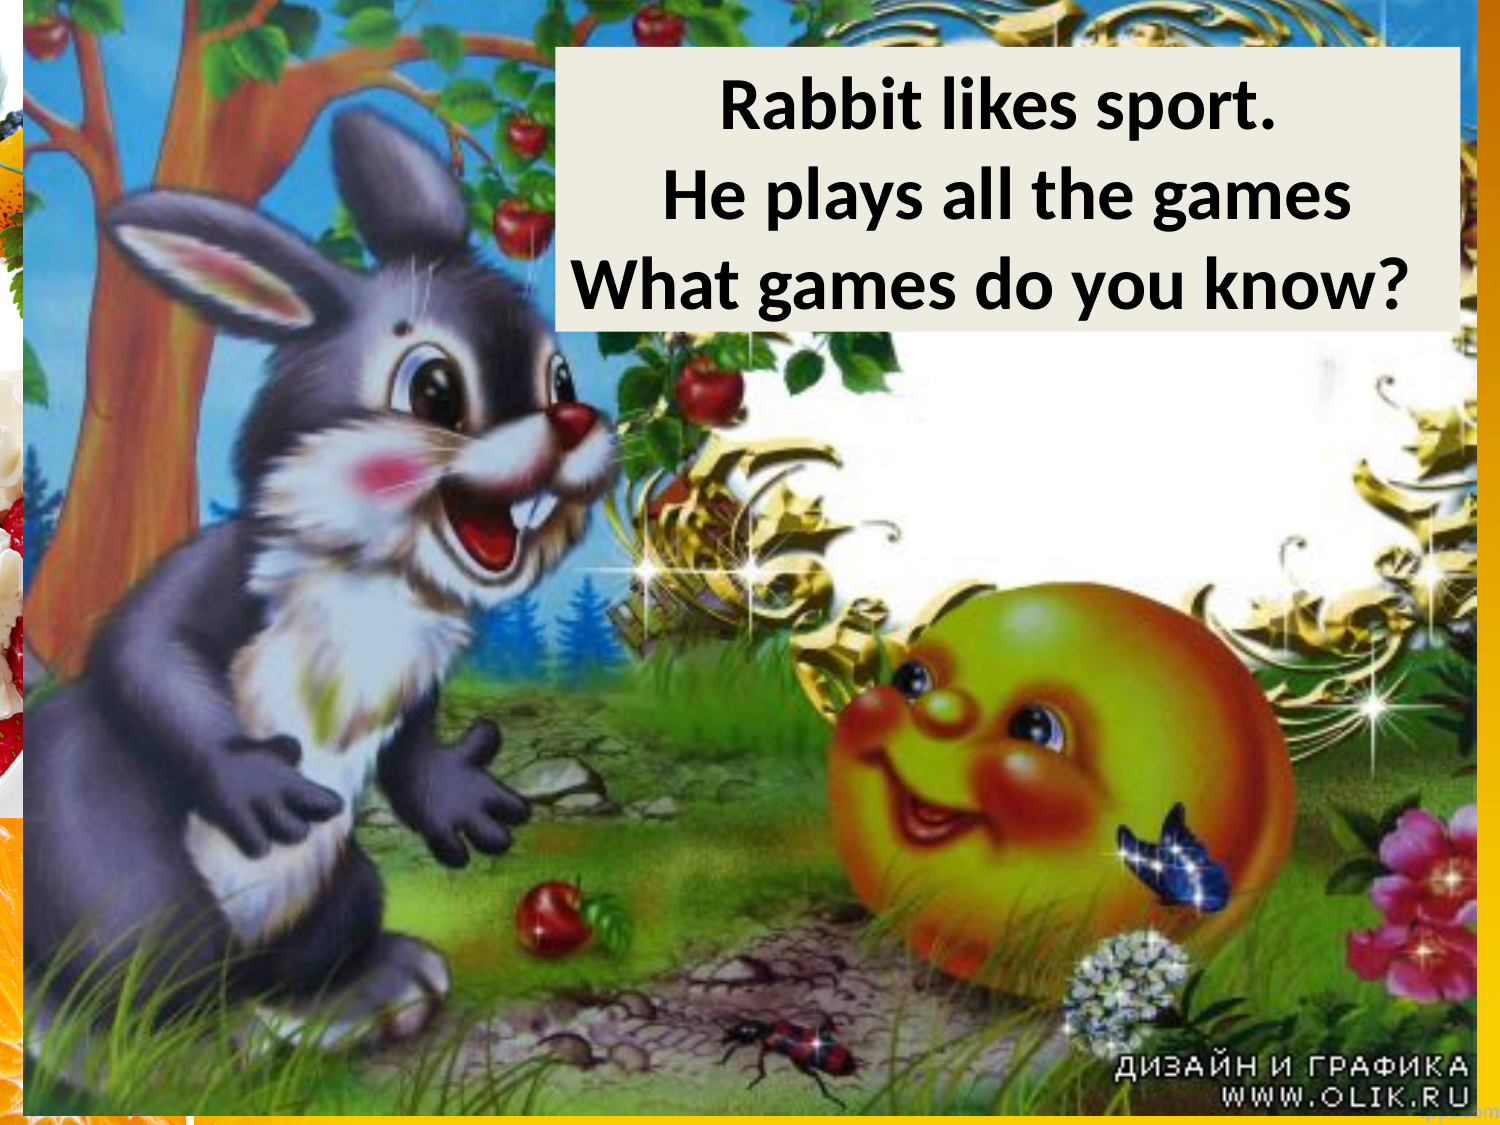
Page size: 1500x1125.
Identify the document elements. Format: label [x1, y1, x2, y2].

list [23, 0, 1477, 1116]
picture [0, 0, 1500, 1125]
